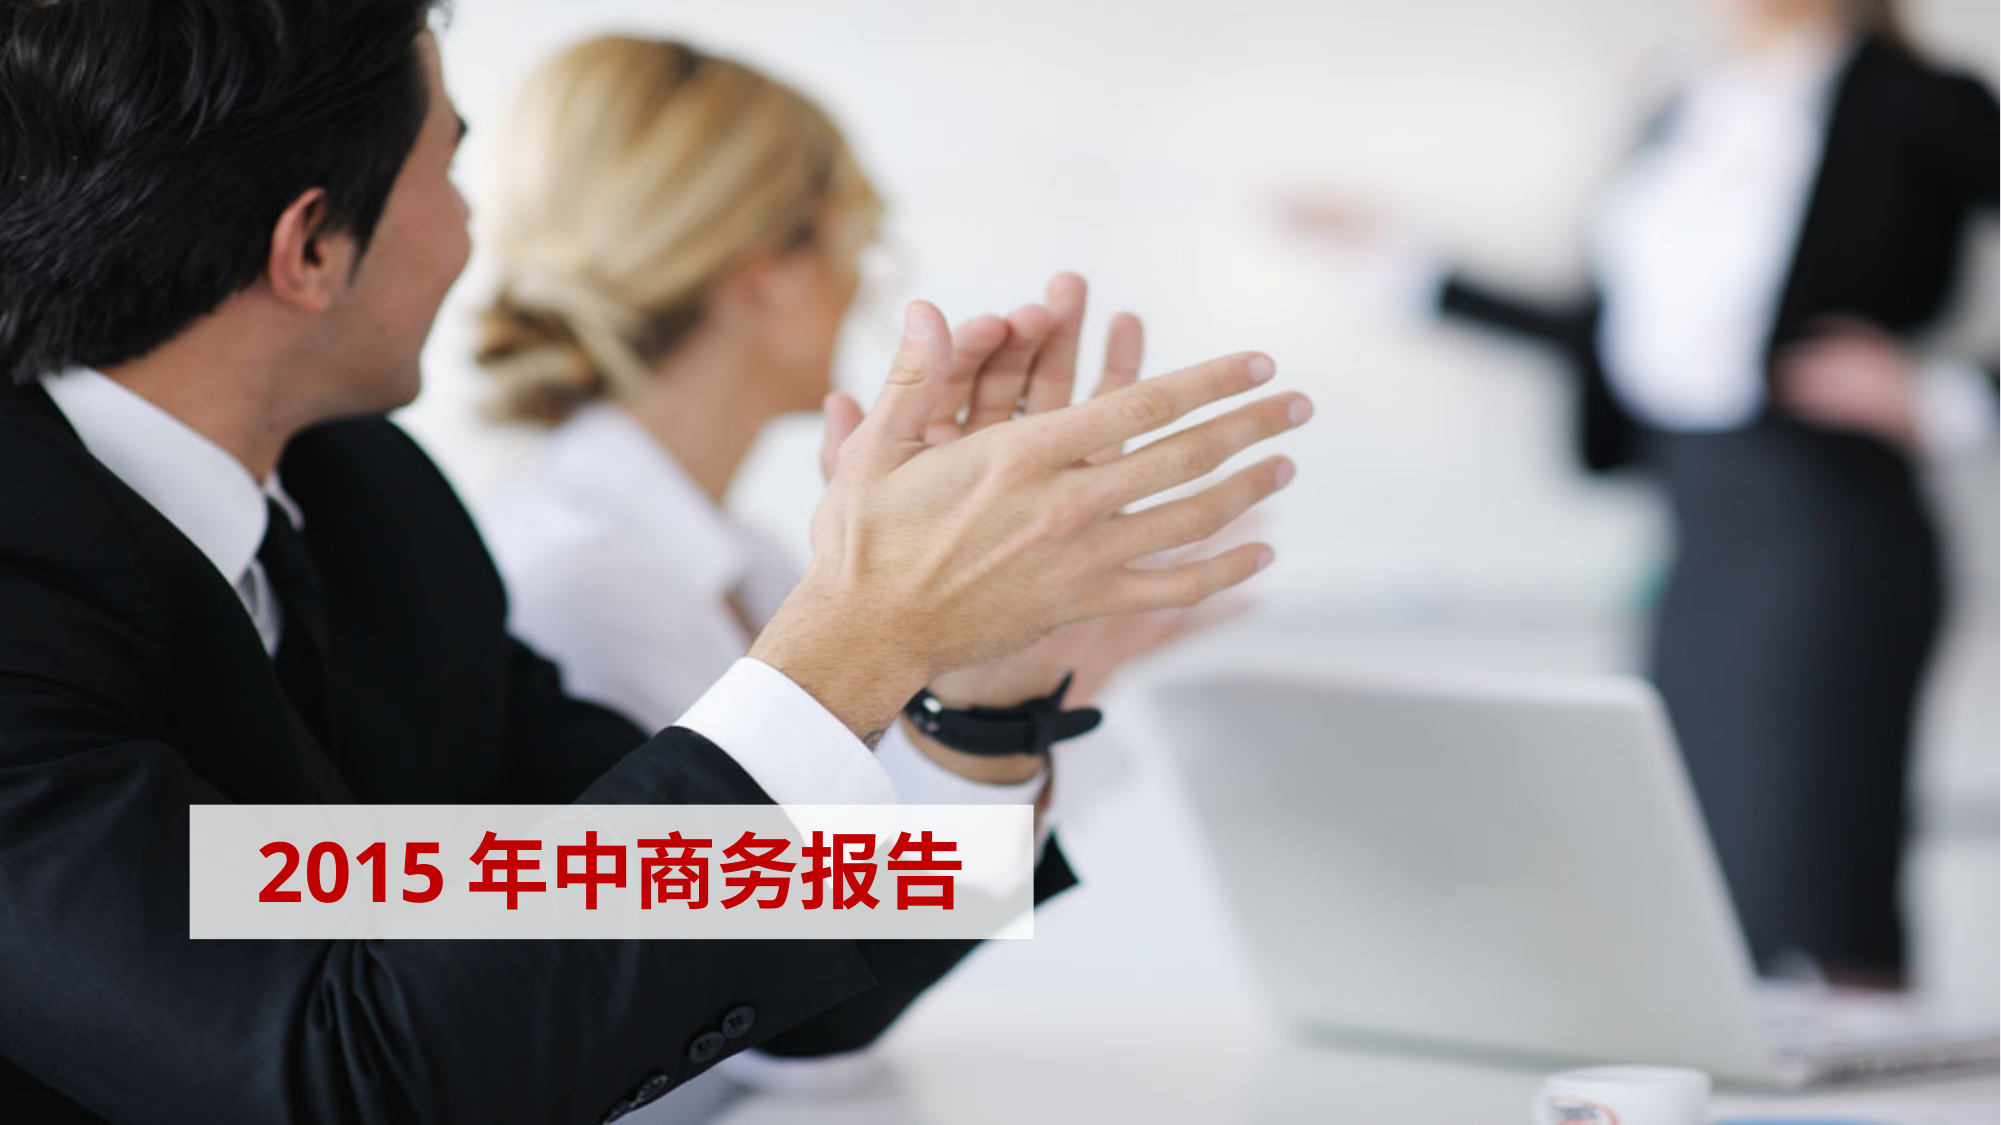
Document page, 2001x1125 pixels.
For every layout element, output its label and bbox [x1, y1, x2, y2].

picture [0, 0, 2001, 1125]
text_box [184, 804, 1039, 940]
